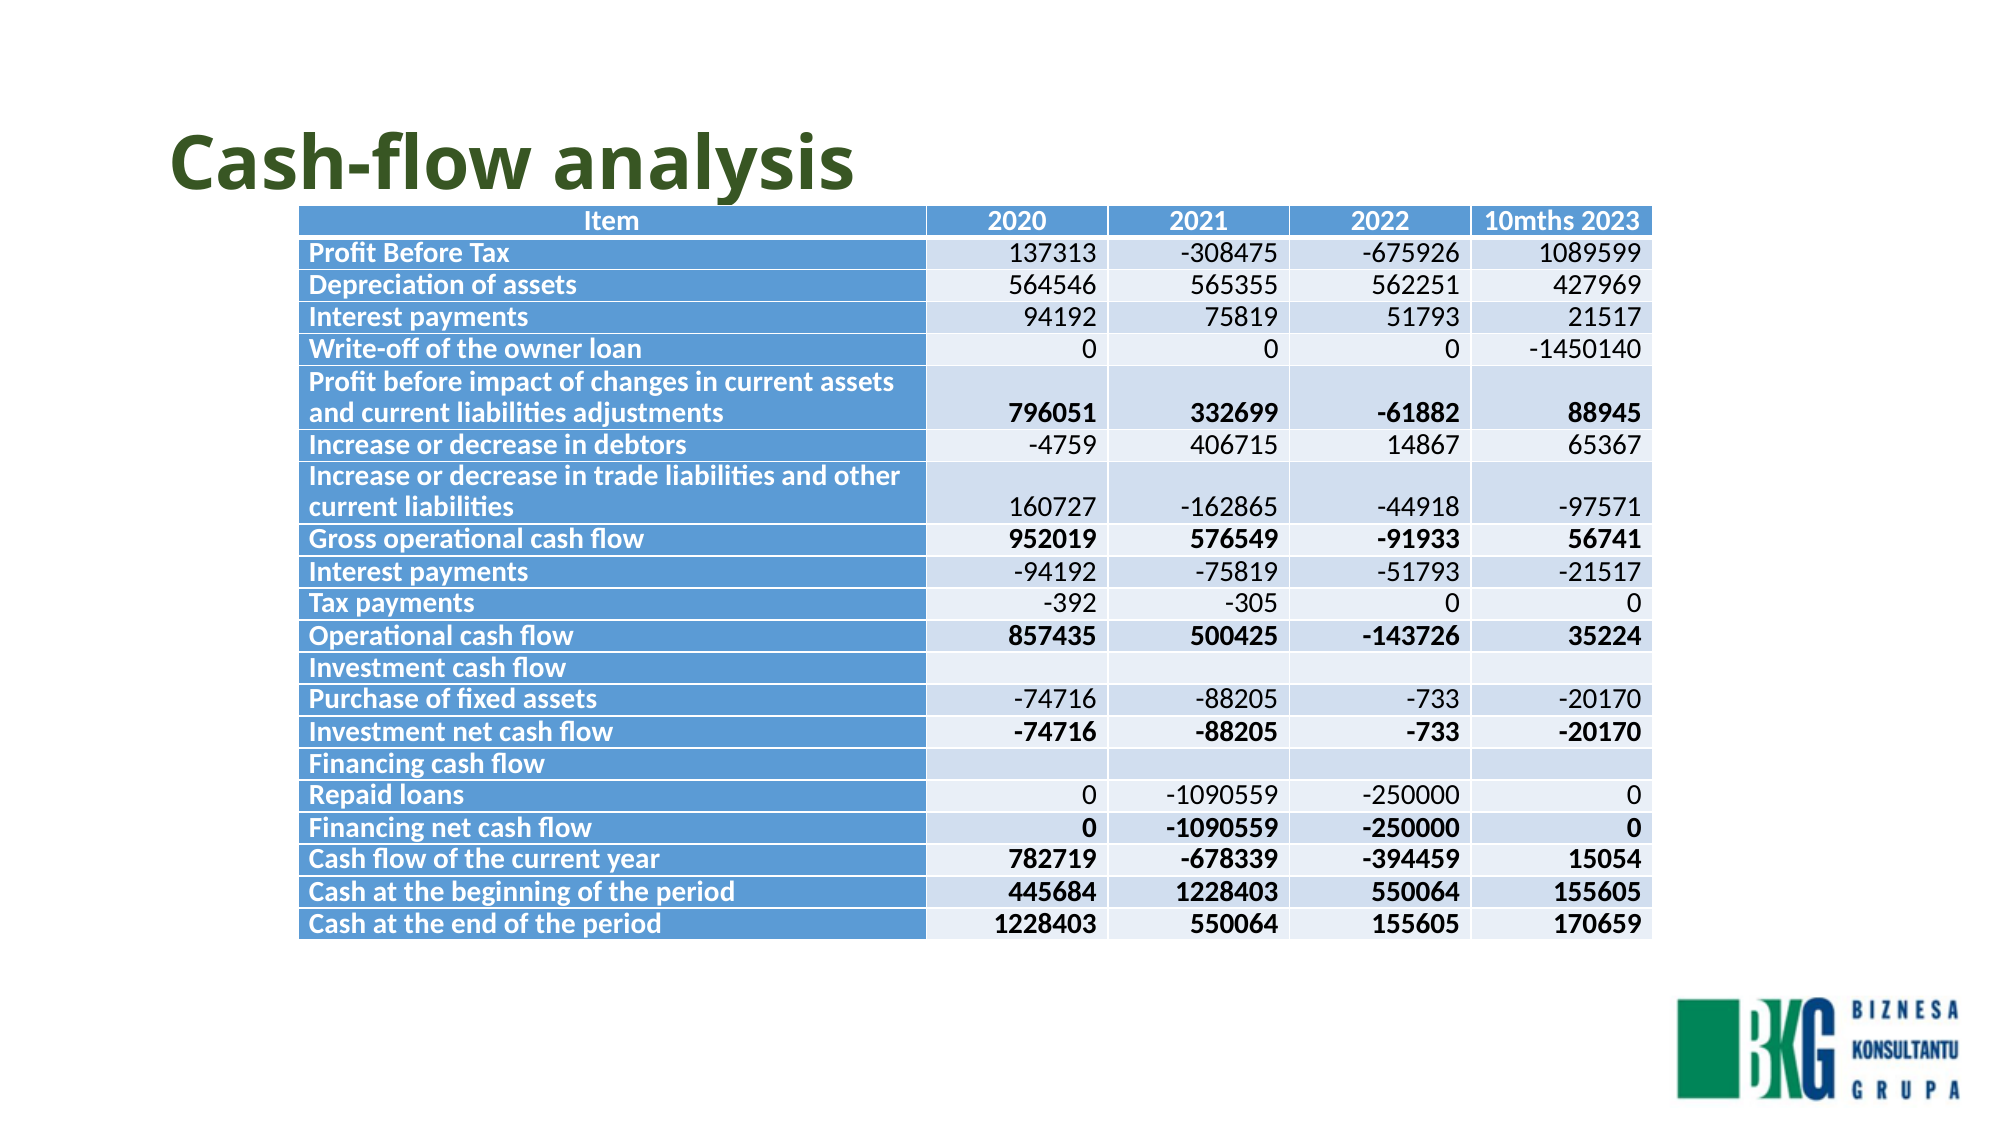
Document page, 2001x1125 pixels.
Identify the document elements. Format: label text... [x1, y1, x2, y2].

table_cell -44918 [1290, 462, 1470, 523]
table_cell -88205 [1109, 717, 1289, 747]
table_cell -733 [1290, 685, 1470, 715]
table_cell 0 [1290, 589, 1470, 619]
table_header Item [299, 206, 926, 235]
table_cell -20170 [1472, 717, 1652, 747]
table_cell 576549 [1109, 525, 1289, 555]
table_cell -91933 [1290, 525, 1470, 555]
table_cell Cash at the beginning of the period [299, 877, 926, 907]
table_cell -394459 [1290, 845, 1470, 875]
table_cell 565355 [1109, 270, 1289, 301]
picture [1667, 993, 1966, 1108]
table_cell Depreciation of assets [299, 270, 926, 301]
table_cell 0 [1472, 589, 1652, 619]
table_cell -1090559 [1109, 813, 1289, 843]
table_cell -308475 [1109, 240, 1289, 269]
table_cell 15054 [1472, 845, 1652, 875]
table_cell Financing net cash flow [299, 813, 926, 843]
table_header 2021 [1109, 206, 1289, 235]
table_cell 1228403 [1109, 877, 1289, 907]
table_cell Purchase of fixed assets [299, 685, 926, 715]
table_cell 562251 [1290, 270, 1470, 301]
table_cell -21517 [1472, 557, 1652, 587]
table_cell -61882 [1290, 366, 1470, 429]
table_cell [927, 749, 1107, 779]
table_cell 21517 [1472, 302, 1652, 333]
table_cell -4759 [927, 430, 1107, 461]
table_cell 14867 [1290, 430, 1470, 461]
table_cell -675926 [1290, 240, 1470, 269]
table_cell 445684 [927, 877, 1107, 907]
table_cell -94192 [927, 557, 1107, 587]
table_cell 0 [1472, 813, 1652, 843]
table_cell Financing cash flow [299, 749, 926, 779]
table_cell 500425 [1109, 621, 1289, 651]
table_cell -51793 [1290, 557, 1470, 587]
table_cell -250000 [1290, 813, 1470, 843]
table_cell 56741 [1472, 525, 1652, 555]
table_cell 1089599 [1472, 240, 1652, 269]
table_cell -75819 [1109, 557, 1289, 587]
table_cell -88205 [1109, 685, 1289, 715]
table_cell 170659 [1472, 909, 1652, 939]
table_cell Write-off of the owner loan [299, 334, 926, 365]
table_cell [1472, 749, 1652, 779]
table_cell Increase or decrease in trade liabilities and other current liabilities [299, 462, 926, 523]
table_cell 564546 [927, 270, 1107, 301]
table_cell Investment cash flow [299, 653, 926, 683]
table_cell 137313 [927, 240, 1107, 269]
table_cell Gross operational cash flow [299, 525, 926, 555]
table_cell 406715 [1109, 430, 1289, 461]
table_cell 0 [927, 813, 1107, 843]
table_cell Profit Before Tax [299, 240, 926, 269]
table_cell Interest payments [299, 557, 926, 587]
table_cell Cash at the end of the period [299, 909, 926, 939]
table_cell 782719 [927, 845, 1107, 875]
table_cell Tax payments [299, 589, 926, 619]
table_cell [1109, 653, 1289, 683]
table_cell 51793 [1290, 302, 1470, 333]
table_cell 952019 [927, 525, 1107, 555]
table_cell -678339 [1109, 845, 1289, 875]
table_cell 332699 [1109, 366, 1289, 429]
table_cell 75819 [1109, 302, 1289, 333]
table_cell Profit before impact of changes in current assets and current liabilities adjustments [299, 366, 926, 429]
table_cell -74716 [927, 717, 1107, 747]
table_cell [1472, 653, 1652, 683]
table_cell 35224 [1472, 621, 1652, 651]
table_cell -1090559 [1109, 781, 1289, 811]
table_cell Interest payments [299, 302, 926, 333]
table_cell 155605 [1472, 877, 1652, 907]
table_cell [1290, 653, 1470, 683]
table_cell Cash flow of the current year [299, 845, 926, 875]
table_cell -392 [927, 589, 1107, 619]
table_cell 0 [927, 781, 1107, 811]
table_cell 427969 [1472, 270, 1652, 301]
table_cell 65367 [1472, 430, 1652, 461]
table_cell -250000 [1290, 781, 1470, 811]
table_cell -305 [1109, 589, 1289, 619]
table_cell -143726 [1290, 621, 1470, 651]
table_cell Increase or decrease in debtors [299, 430, 926, 461]
table_cell 0 [927, 334, 1107, 365]
table_header 2020 [927, 206, 1107, 235]
table_cell 857435 [927, 621, 1107, 651]
table_cell 155605 [1290, 909, 1470, 939]
table_cell 1228403 [927, 909, 1107, 939]
table_cell 550064 [1290, 877, 1470, 907]
table_cell [1109, 749, 1289, 779]
table_cell -74716 [927, 685, 1107, 715]
table_cell [927, 653, 1107, 683]
table_cell Repaid loans [299, 781, 926, 811]
table_cell 94192 [927, 302, 1107, 333]
table_cell 88945 [1472, 366, 1652, 429]
table_header 2022 [1290, 206, 1470, 235]
table_cell Operational cash flow [299, 621, 926, 651]
table_cell -1450140 [1472, 334, 1652, 365]
table_header 10mths 2023 [1472, 206, 1652, 235]
table_cell 550064 [1109, 909, 1289, 939]
table_cell 0 [1472, 781, 1652, 811]
table_cell -162865 [1109, 462, 1289, 523]
table_cell -20170 [1472, 685, 1652, 715]
table_cell 0 [1109, 334, 1289, 365]
table_cell -97571 [1472, 462, 1652, 523]
table_cell 0 [1290, 334, 1470, 365]
title Cash-flow analysis [153, 56, 1879, 275]
table_cell 160727 [927, 462, 1107, 523]
table_cell 796051 [927, 366, 1107, 429]
table_cell Investment net cash flow [299, 717, 926, 747]
table_cell -733 [1290, 717, 1470, 747]
table_cell [1290, 749, 1470, 779]
